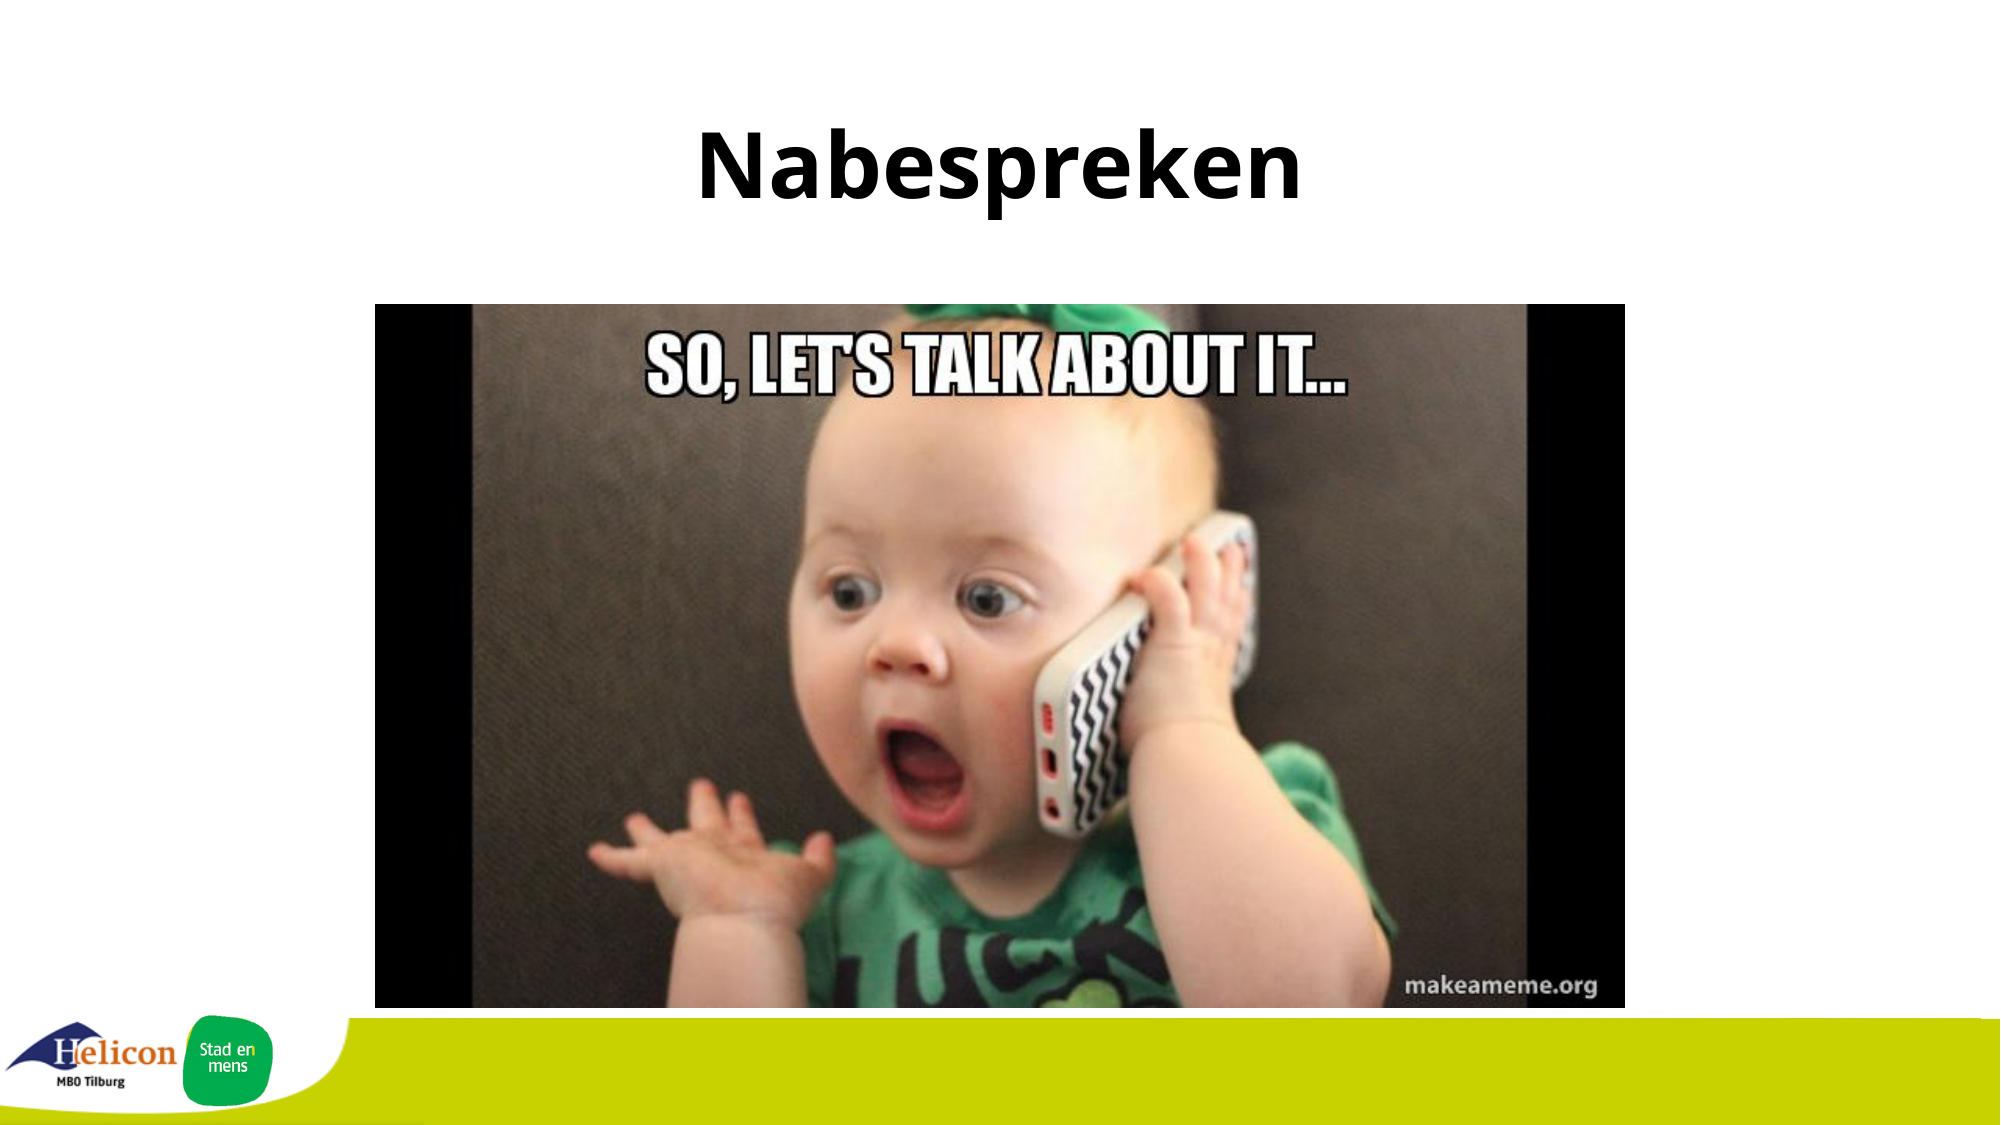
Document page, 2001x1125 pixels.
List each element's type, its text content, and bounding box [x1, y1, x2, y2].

picture [0, 1013, 424, 1125]
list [374, 304, 1625, 1008]
title Nabespreken [137, 59, 1863, 278]
